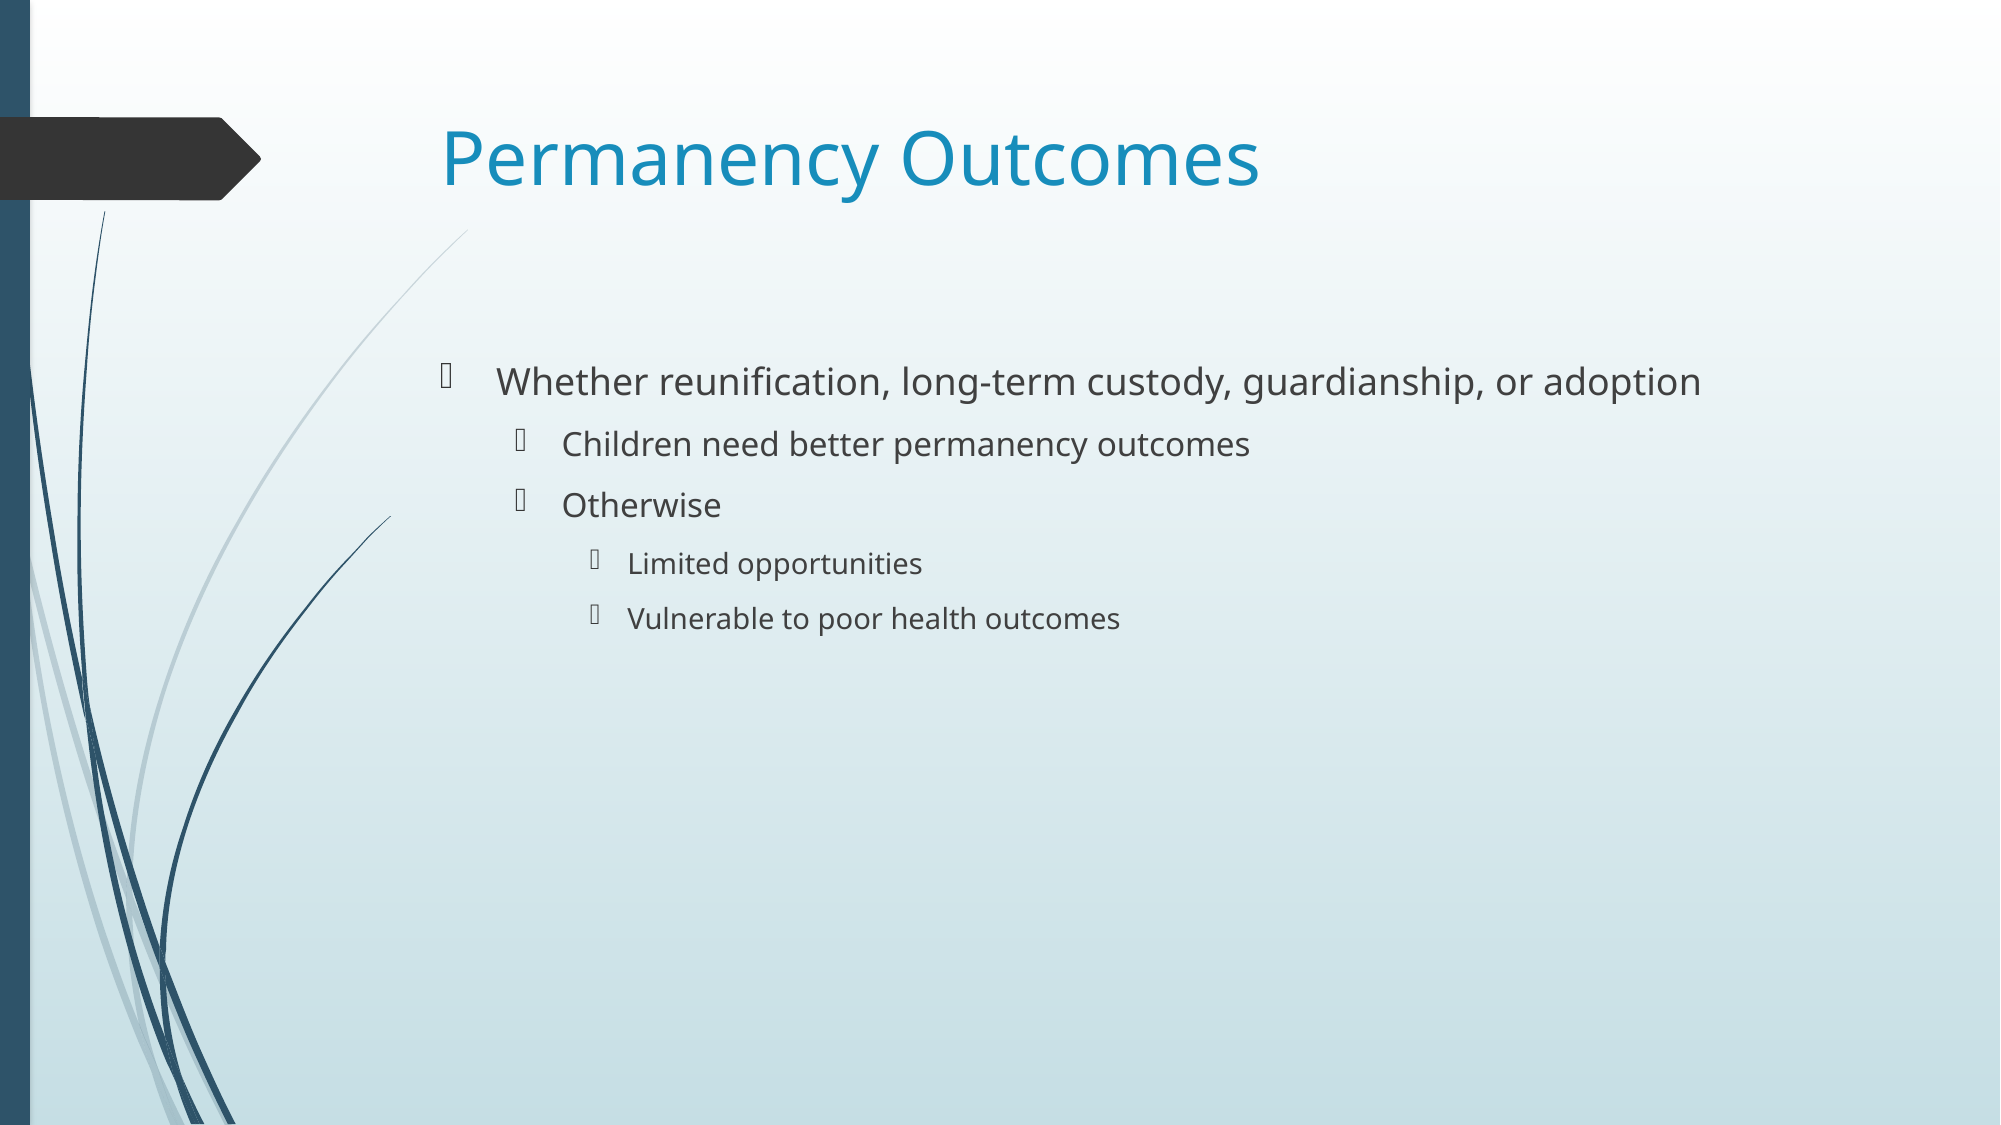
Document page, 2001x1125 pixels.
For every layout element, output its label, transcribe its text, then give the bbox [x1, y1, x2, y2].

list Whether reunification, long-term custody, guardianship, or adoption Children need better permanency outcomes Otherwise Limited opportunities Vulnerable to poor health outcomes [424, 350, 1888, 970]
title Permanency Outcomes [425, 102, 1888, 313]
